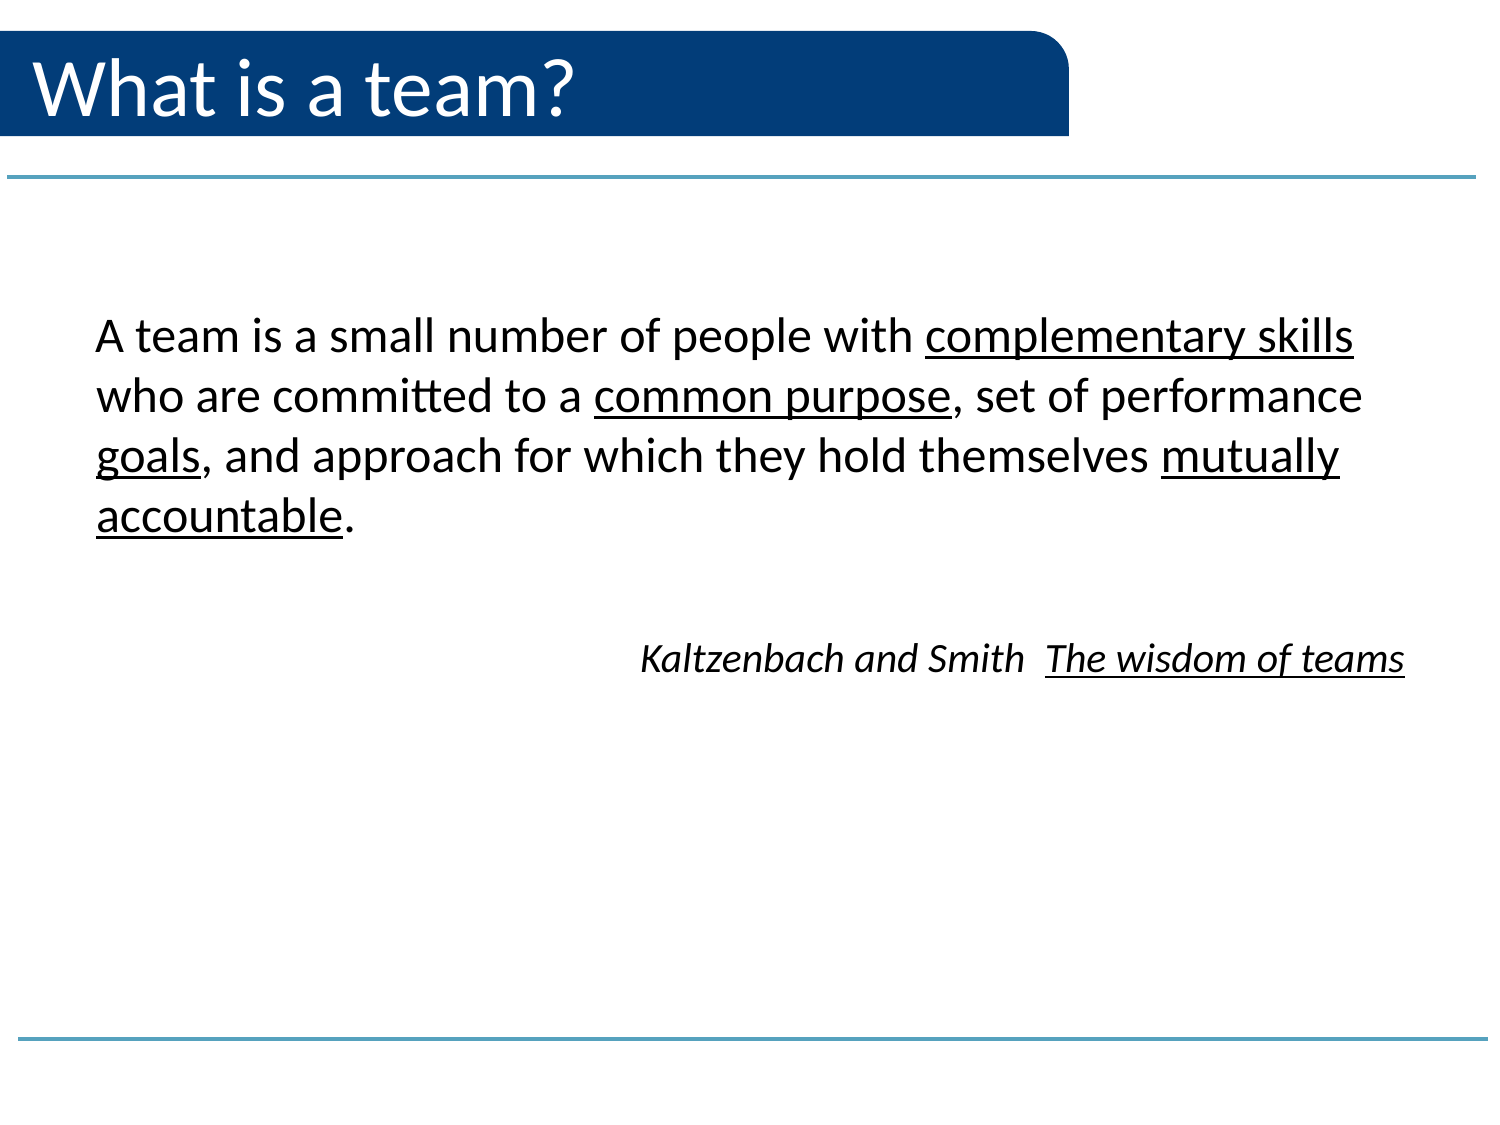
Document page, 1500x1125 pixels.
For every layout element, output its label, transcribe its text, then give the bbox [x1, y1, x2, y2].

title What is a team? [17, 42, 1046, 124]
list A team is a small number of people with complementary skills who are committed to a common purpose, set of performance goals, and approach for which they hold themselves mutually accountable. Kaltzenbach and Smith The wisdom of teams [80, 295, 1420, 732]
